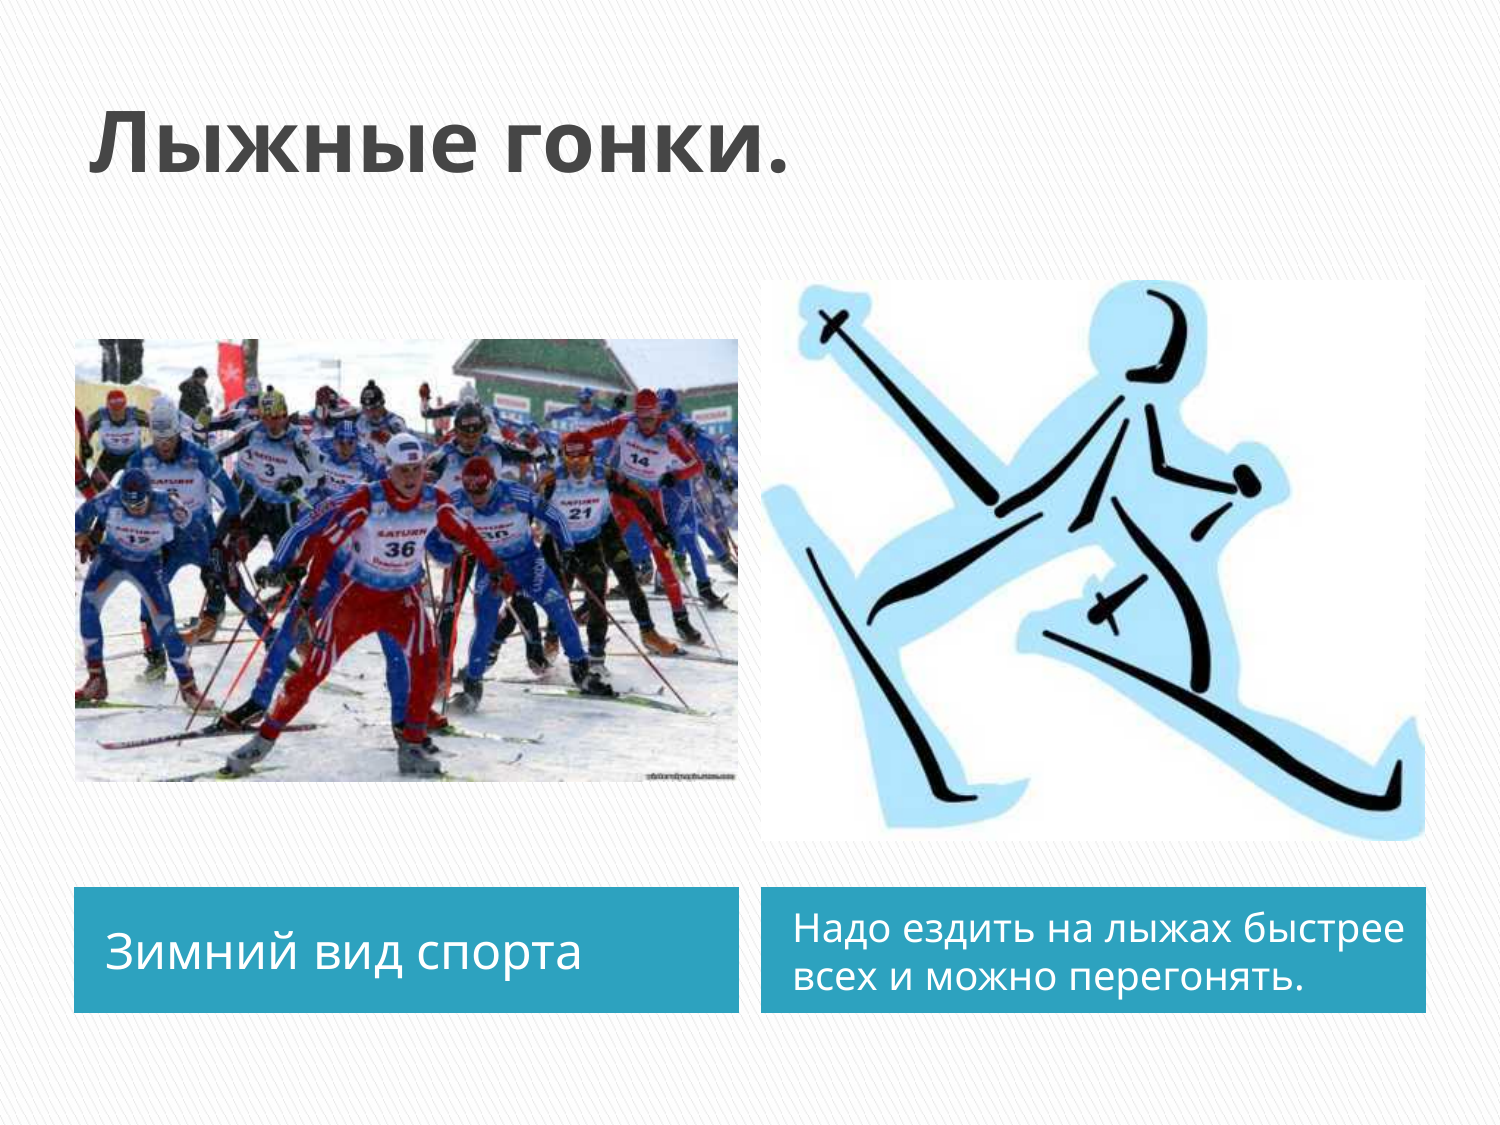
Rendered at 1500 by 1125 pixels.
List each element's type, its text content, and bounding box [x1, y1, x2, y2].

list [74, 339, 738, 782]
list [761, 280, 1426, 841]
title Лыжные гонки. [75, 44, 1425, 233]
list Надо ездить на лыжах быстрее всех и можно перегонять. [761, 887, 1426, 1013]
list Зимний вид спорта [74, 887, 739, 1013]
